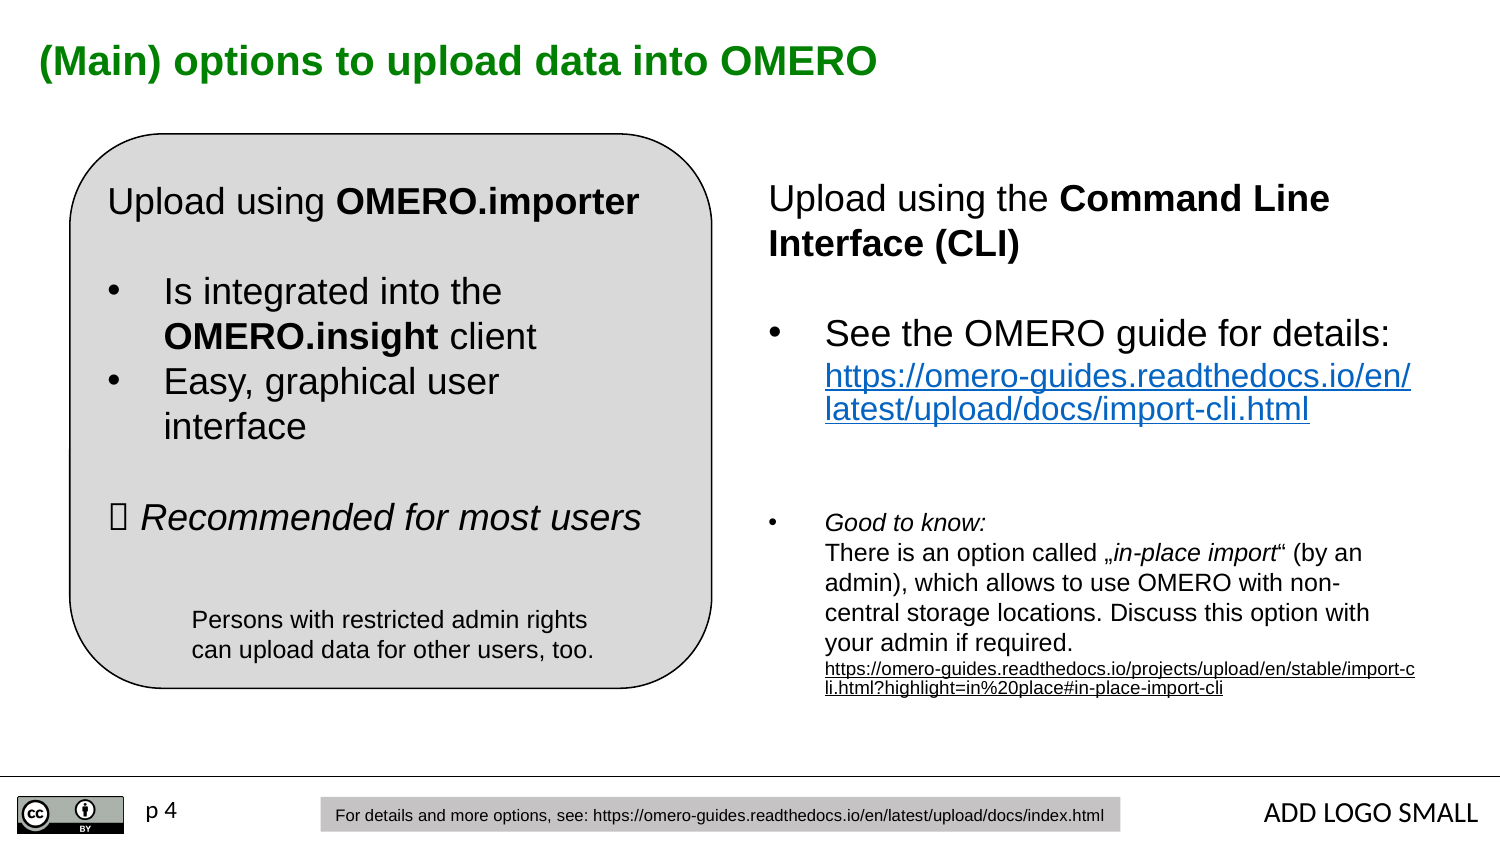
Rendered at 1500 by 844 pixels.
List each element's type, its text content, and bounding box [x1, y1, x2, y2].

text_box [69, 133, 712, 689]
text_box (Main) options to upload data into OMERO [24, 26, 1395, 75]
text_box For details and more options, see: https://omero-guides.readthedocs.io/en/latest/upload/docs/index.html [320, 796, 1121, 832]
text_box Upload using the Command Line Interface (CLI) See the OMERO guide for details: https://omero-guides.readthedocs.io/en/latest/upload/docs/import-cli.html Good to know: There is an option called „in-place import“ (by an admin), which allows to use OMERO with non-central storage locations. Discuss this option with your admin if required. https://omero-guides.readthedocs.io/projects/upload/en/stable/import-cli.html?highlight=in%20place#in-place-import-cli [753, 166, 1431, 716]
text_box Persons with restricted admin rights can upload data for other users, too. [176, 595, 628, 671]
text_box  Recommended for most users [92, 485, 755, 546]
text_box Upload using OMERO.importer Is integrated into the OMERO.insight client Easy, graphical user interface [92, 169, 665, 455]
picture [17, 796, 124, 834]
